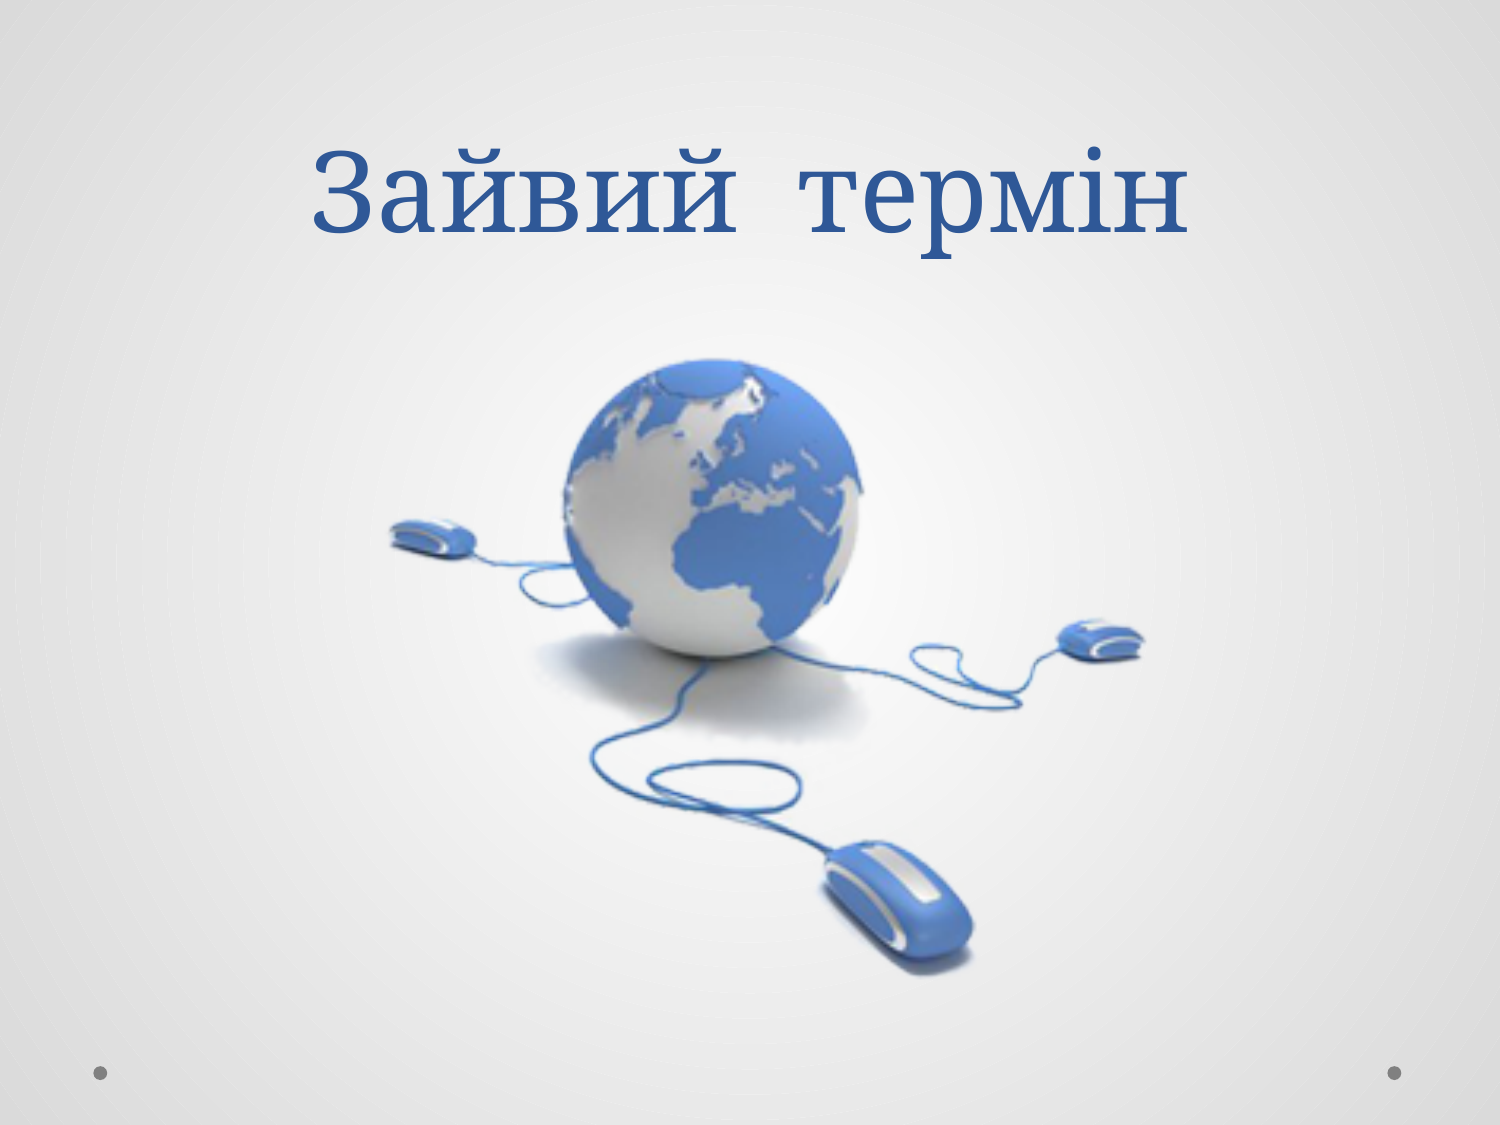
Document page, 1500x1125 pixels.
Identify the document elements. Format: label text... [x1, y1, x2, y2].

picture [371, 349, 1164, 1000]
title Зайвий термін [75, 0, 1425, 263]
